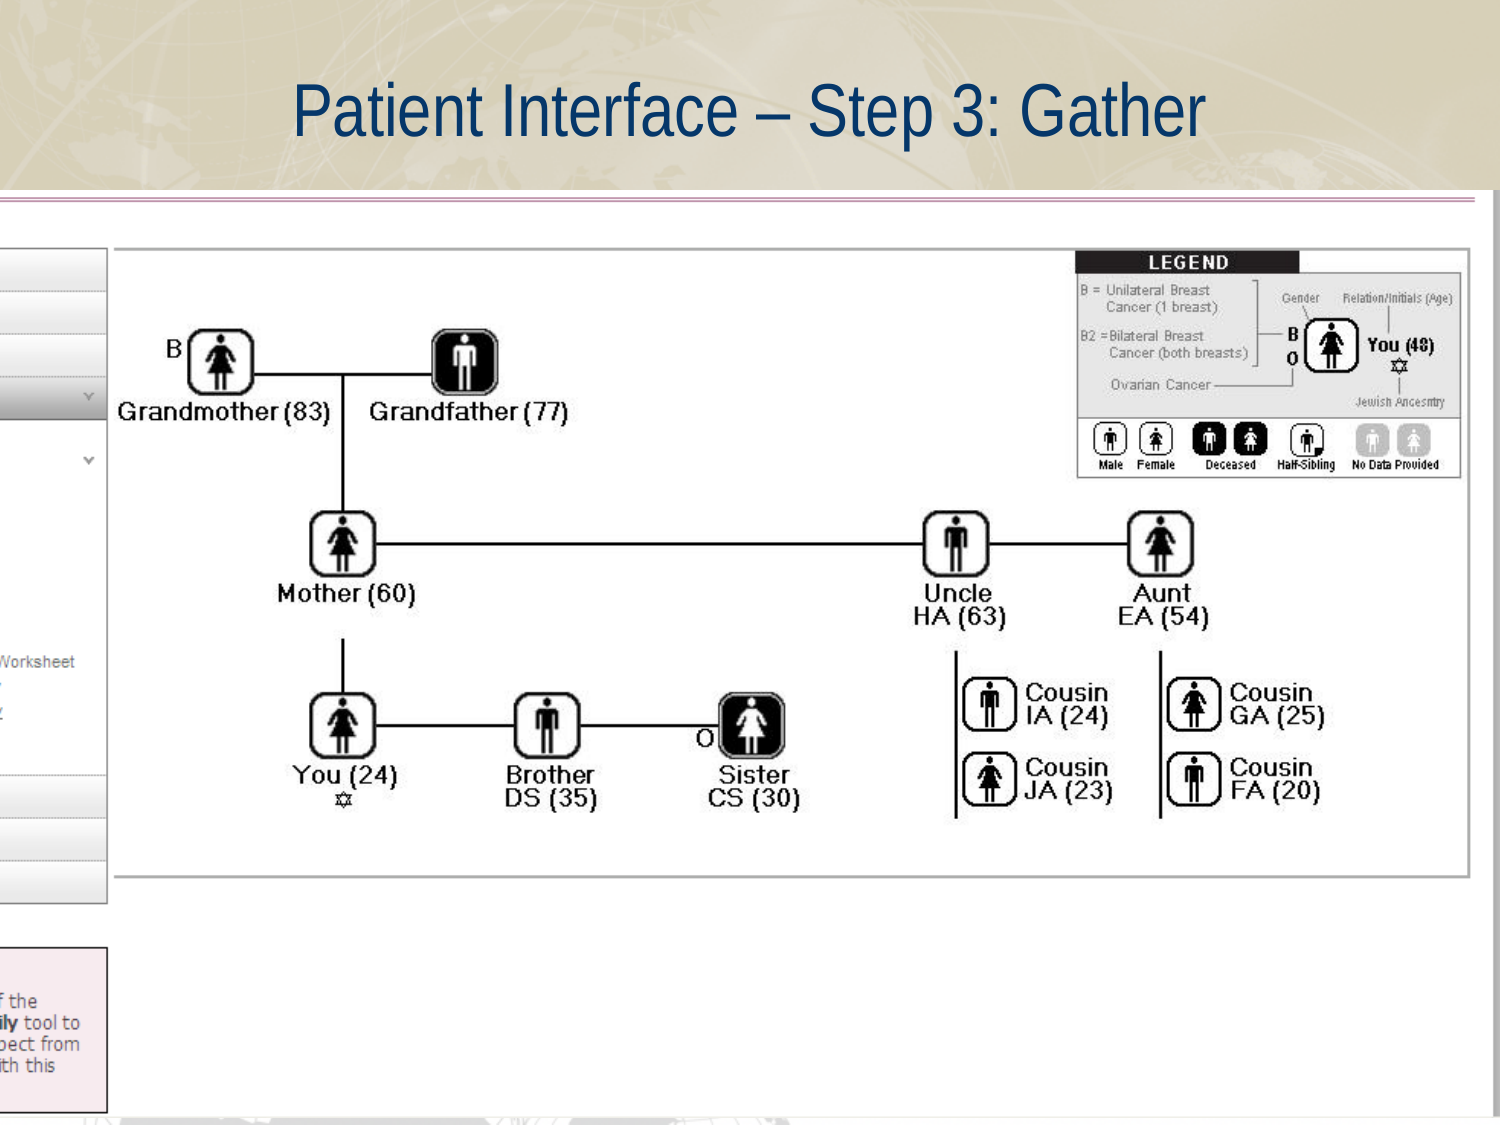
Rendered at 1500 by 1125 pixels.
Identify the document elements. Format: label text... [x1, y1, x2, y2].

title Patient Interface – Step 3: Gather [112, 37, 1388, 176]
picture [0, 0, 1500, 1125]
